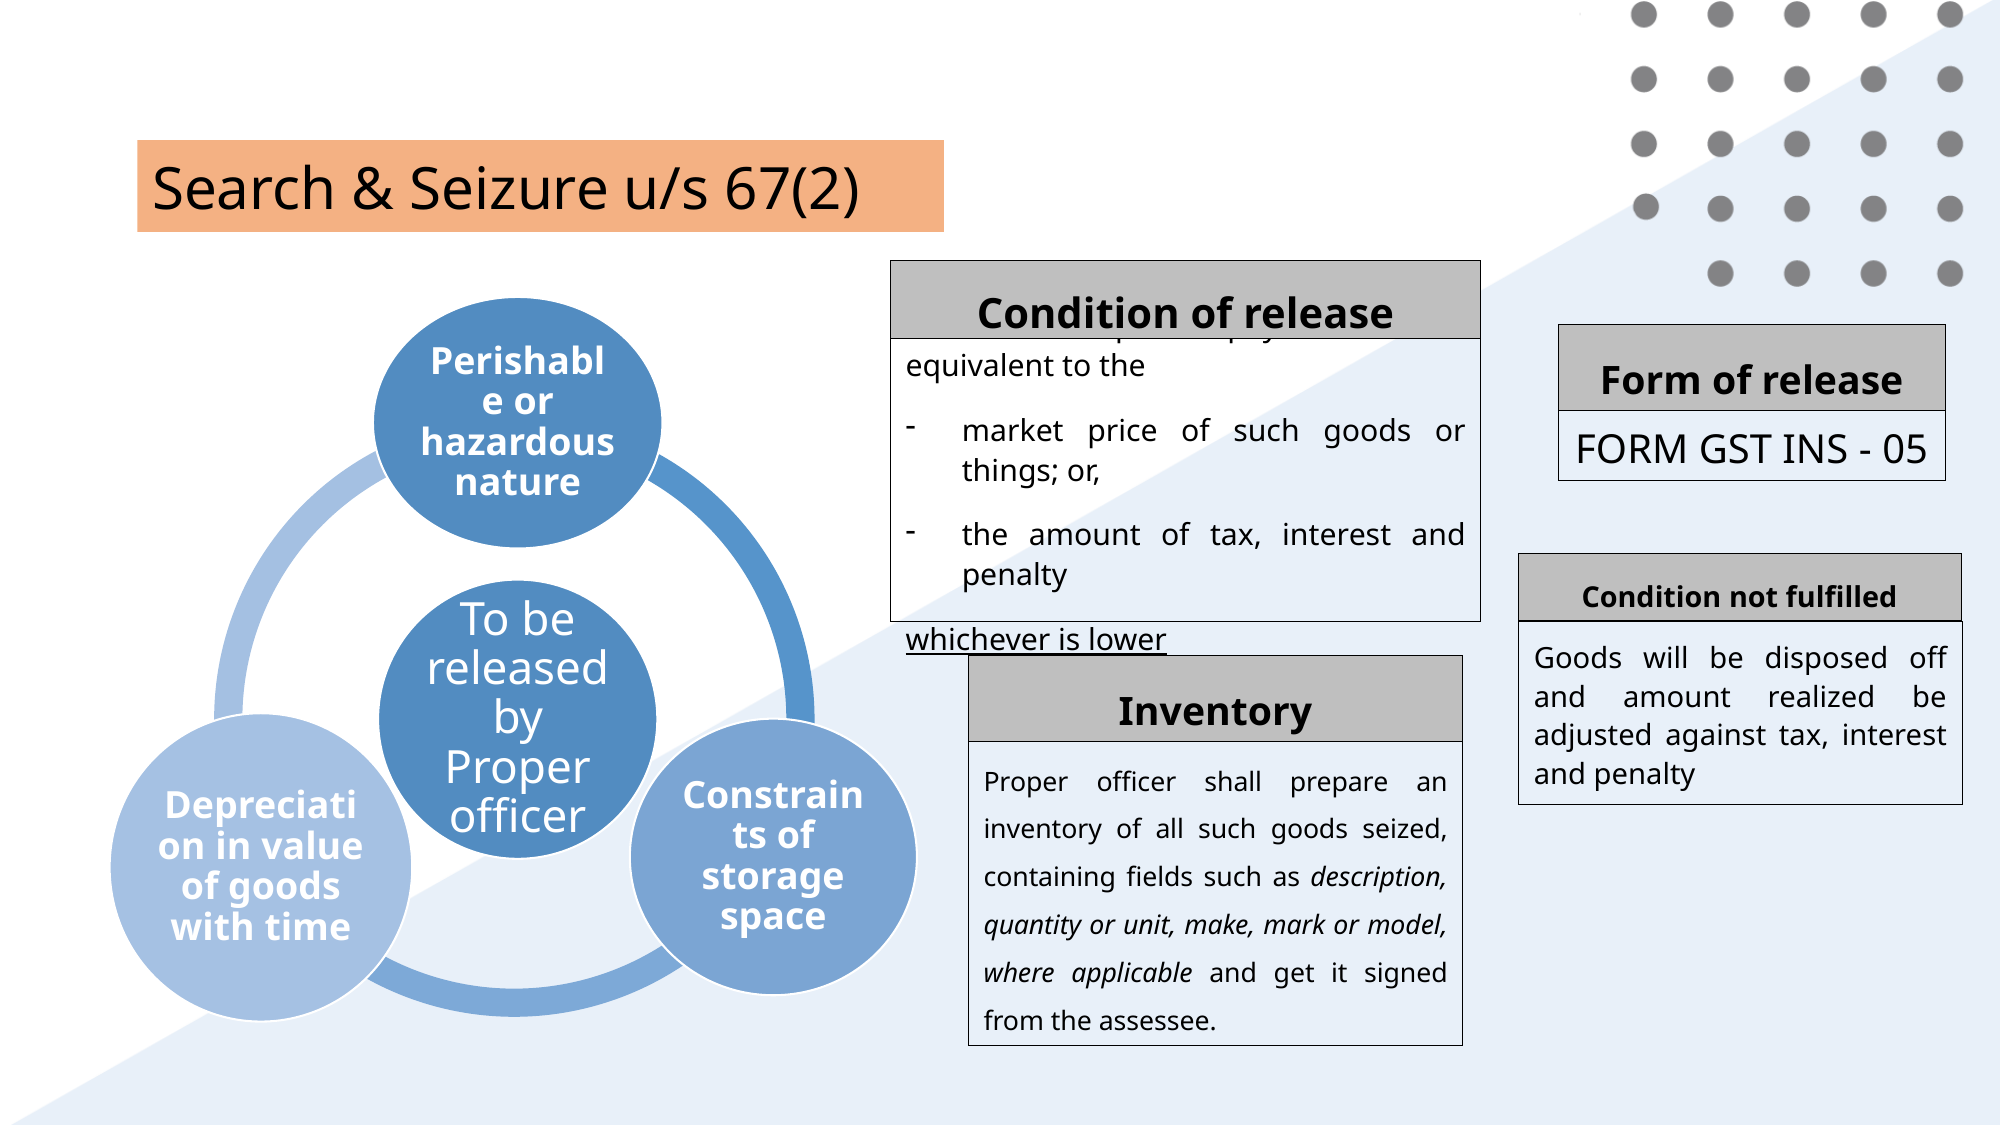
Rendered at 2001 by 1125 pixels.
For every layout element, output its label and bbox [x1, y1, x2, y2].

picture [0, 0, 2000, 1125]
text_box [0, 310, 1038, 1048]
